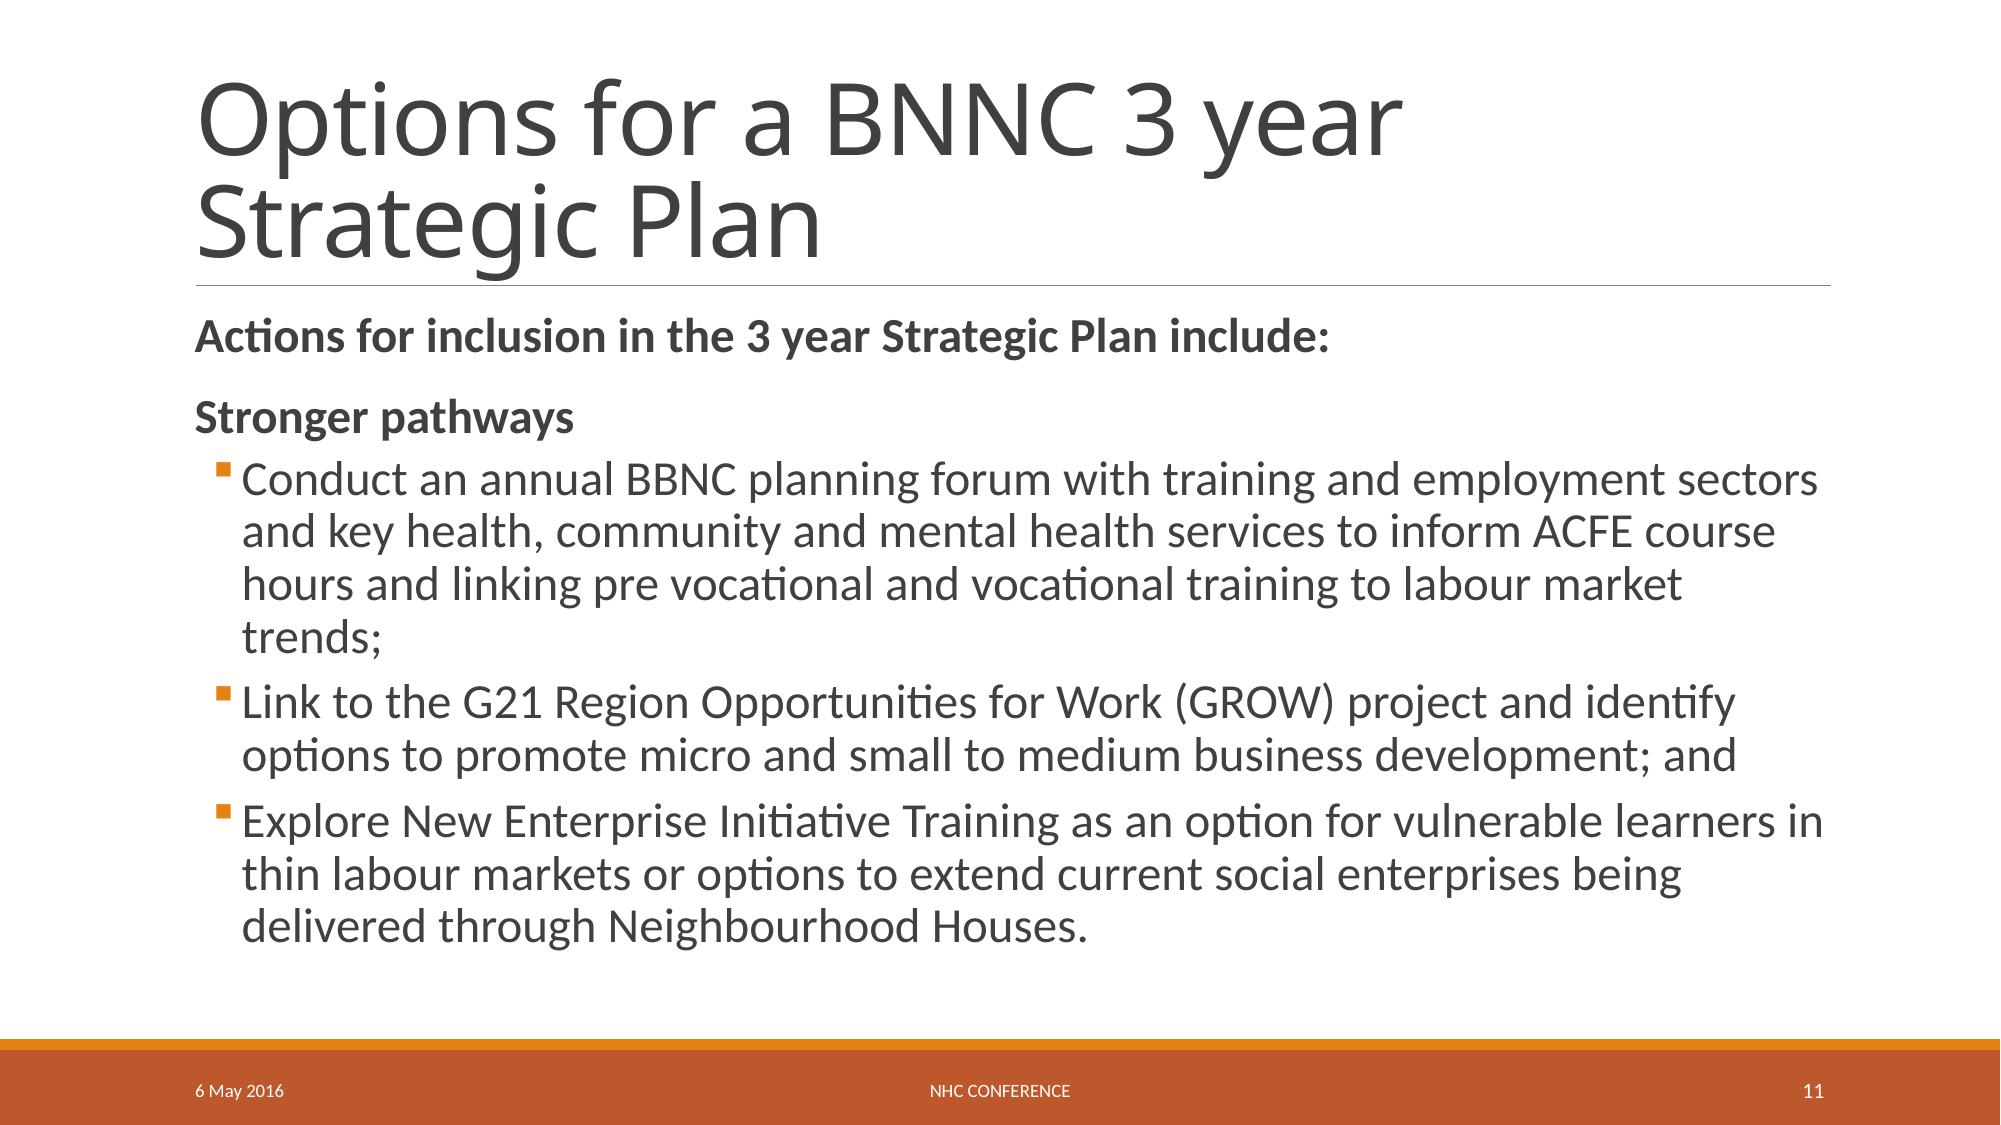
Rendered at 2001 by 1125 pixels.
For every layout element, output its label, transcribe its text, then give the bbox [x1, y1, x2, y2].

slide_number 11 [1624, 1059, 1840, 1120]
list Actions for inclusion in the 3 year Strategic Plan include: Stronger pathways Conduct an annual BBNC planning forum with training and employment sectors and key health, community and mental health services to inform ACFE course hours and linking pre vocational and vocational training to labour market trends; Link to the G21 Region Opportunities for Work (GROW) project and identify options to promote micro and small to medium business development; and Explore New Enterprise Initiative Training as an option for vulnerable learners in thin labour markets or options to extend current social enterprises being delivered through Neighbourhood Houses. [180, 302, 1830, 963]
title Options for a BNNC 3 year Strategic Plan [180, 47, 1830, 285]
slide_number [180, 1059, 586, 1120]
footer NHC Conference [604, 1059, 1396, 1120]
